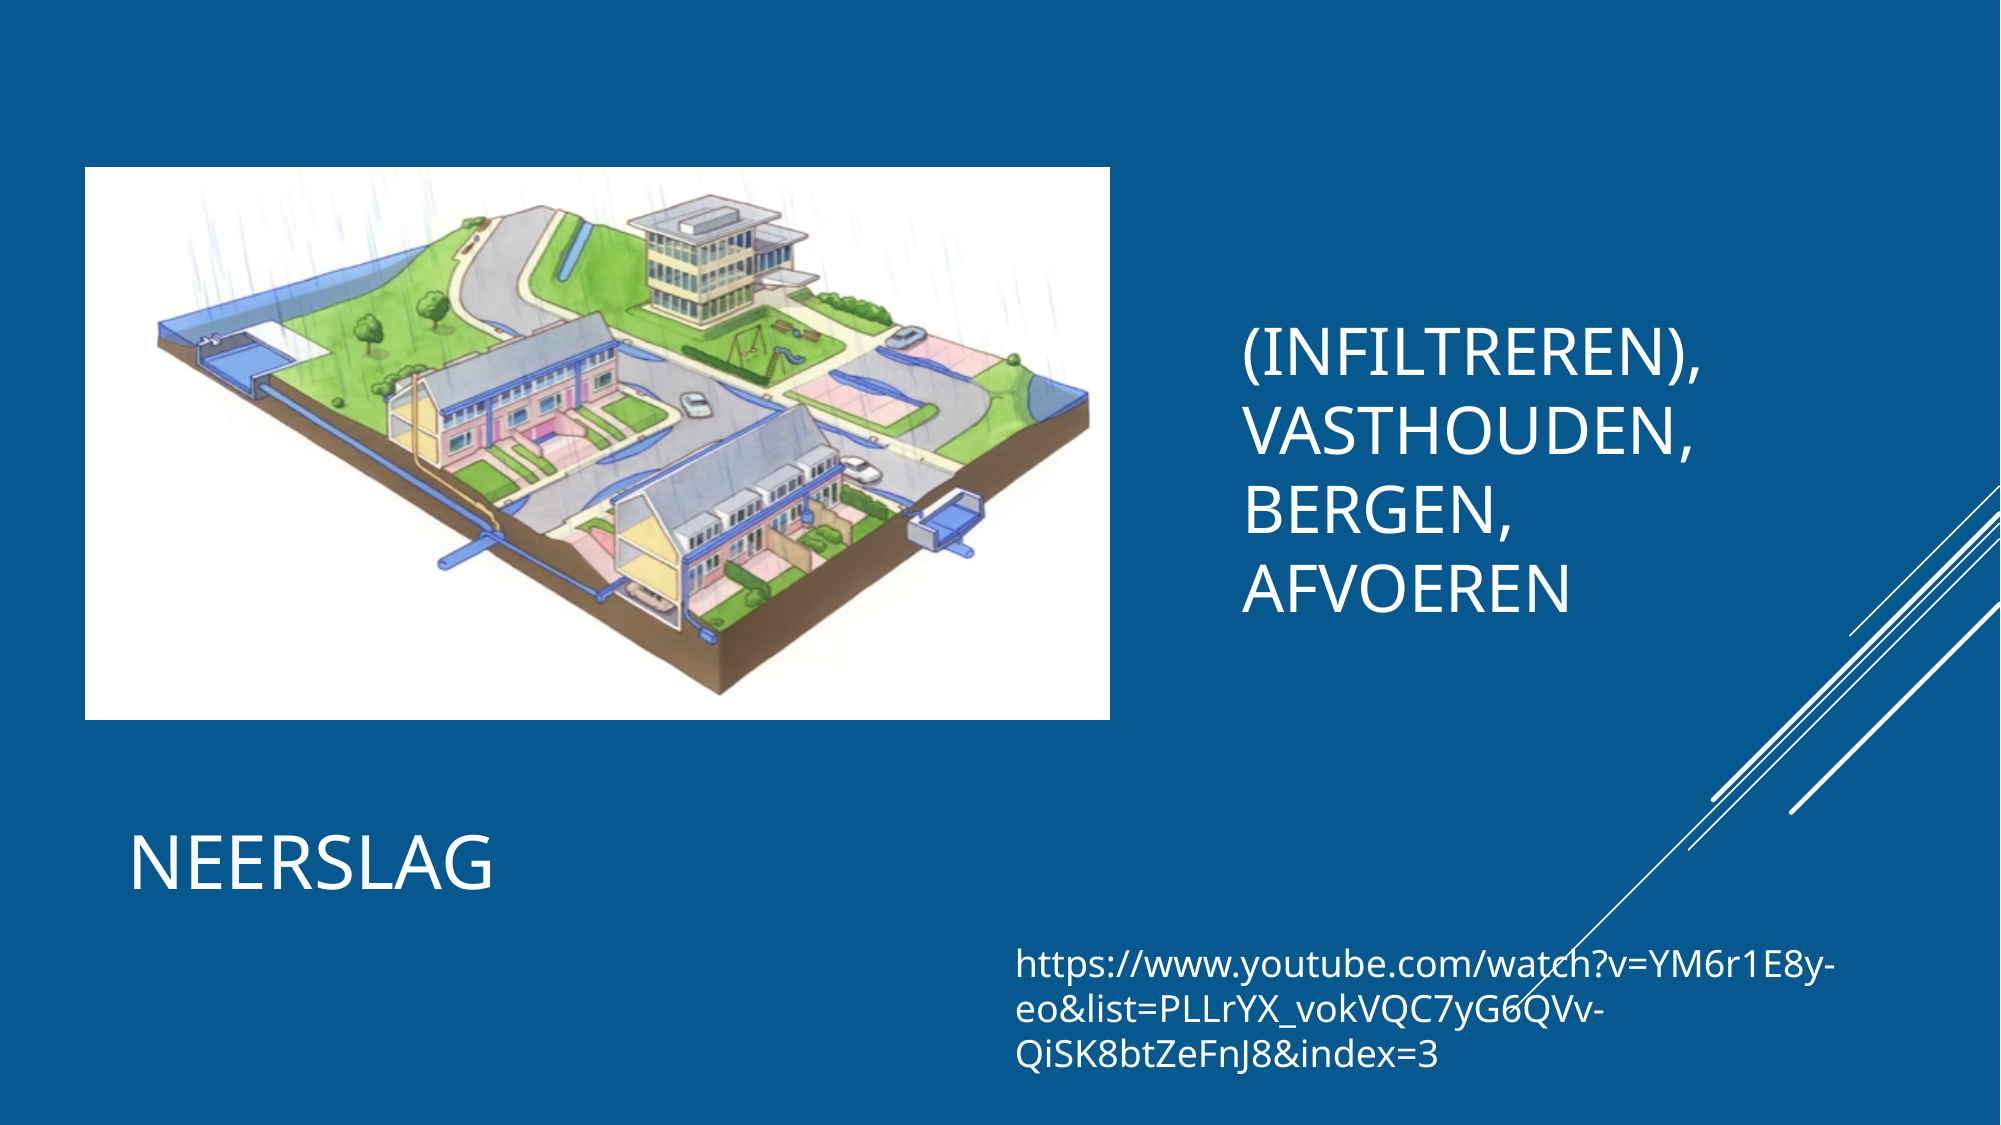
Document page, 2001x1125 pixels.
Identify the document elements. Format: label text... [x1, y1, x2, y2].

title Neerslag [112, 736, 1513, 984]
text_box https://www.youtube.com/watch?v=YM6r1E8y-eo&list=PLLrYX_vokVQC7yG6QVv-QiSK8btZeFnJ8&index=3 [999, 932, 2000, 1083]
picture [85, 167, 1110, 720]
text_box (Infiltreren), Vasthouden, Bergen, Afvoeren [1227, 300, 1937, 636]
